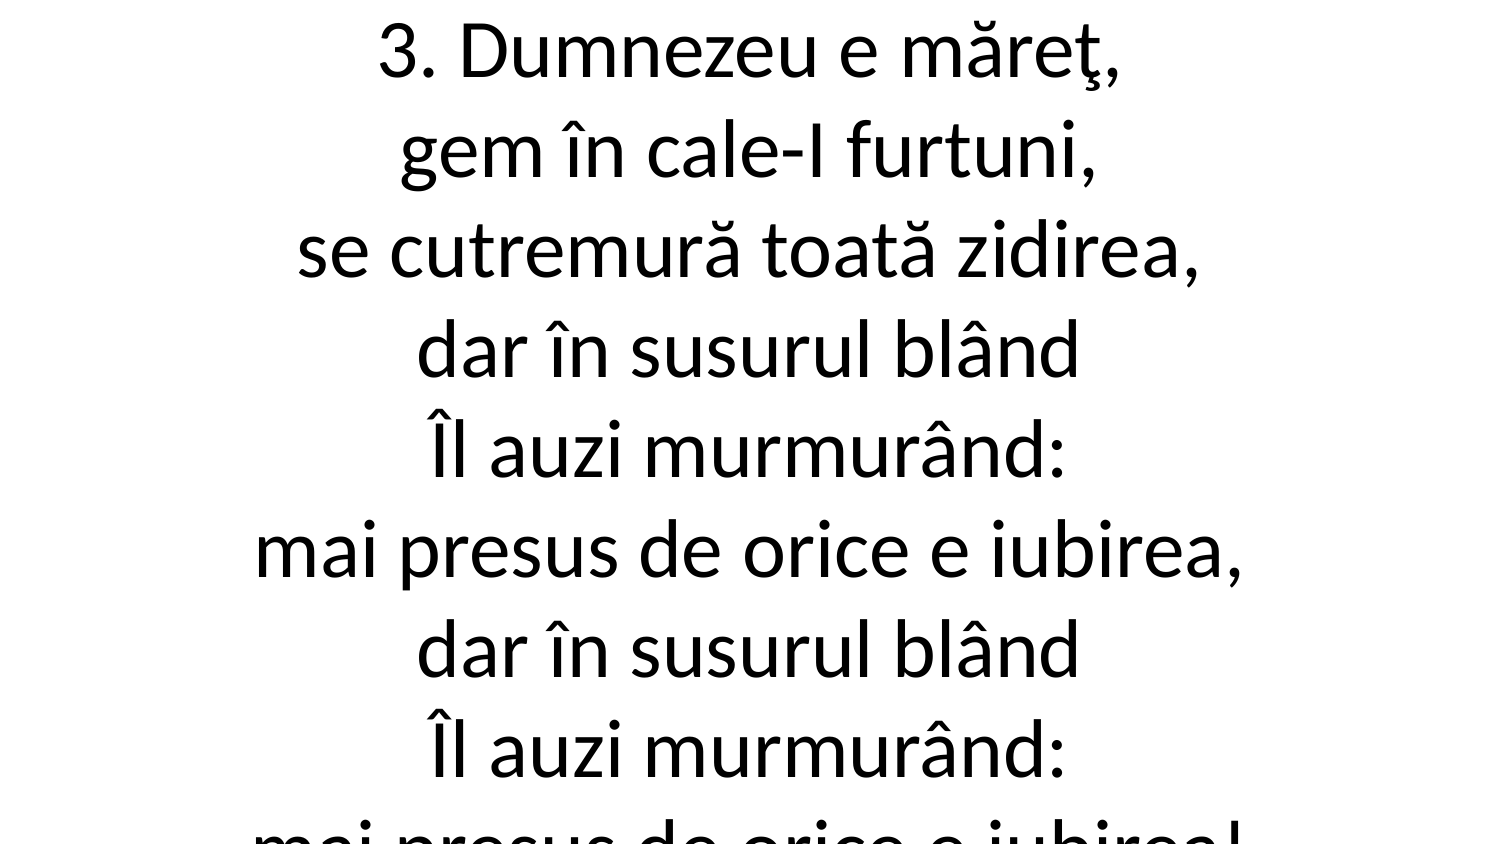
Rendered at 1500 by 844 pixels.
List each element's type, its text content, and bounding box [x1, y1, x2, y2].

text_box 3. Dumnezeu e măreţ, gem în cale-I furtuni, se cutremură toată zidirea, dar în susurul blând Îl auzi murmurând: mai presus de orice e iubirea, dar în susurul blând Îl auzi murmurând: mai presus de orice e iubirea! [235, 0, 1265, 844]
